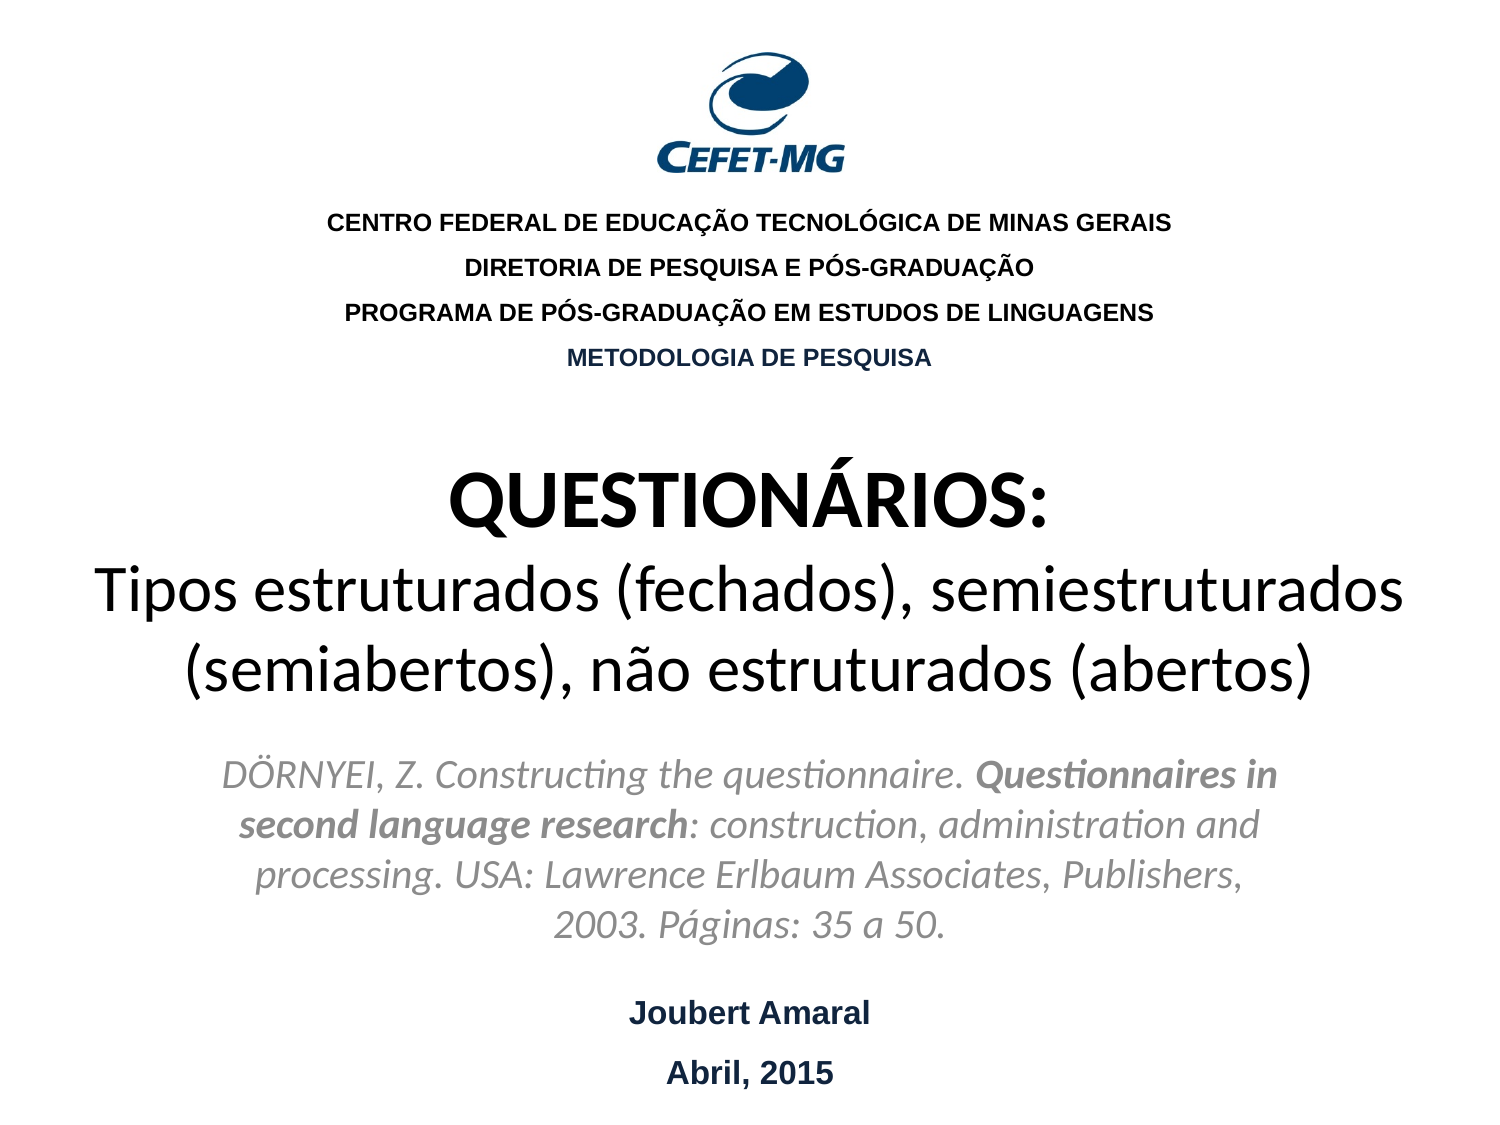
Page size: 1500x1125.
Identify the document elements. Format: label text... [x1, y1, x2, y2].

title QUESTIONÁRIOS: Tipos estruturados (fechados), semiestruturados (semiabertos), não estruturados (abertos) [0, 420, 1500, 728]
subtitle DÖRNYEI, Z. Constructing the questionnaire. Questionnaires in second language research: construction, administration and processing. USA: Lawrence Erlbaum Associates, Publishers, 2003. Páginas: 35 a 50. [194, 739, 1306, 964]
text_box CENTRO FEDERAL DE EDUCAÇÃO TECNOLÓGICA DE MINAS GERAIS DIRETORIA DE PESQUISA E PÓS-GRADUAÇÃO PROGRAMA DE PÓS-GRADUAÇÃO EM ESTUDOS DE LINGUAGENS METODOLOGIA DE PESQUISA [0, 184, 1500, 379]
picture [657, 51, 845, 173]
text_box Joubert Amaral Abril, 2015 [0, 964, 1500, 1099]
